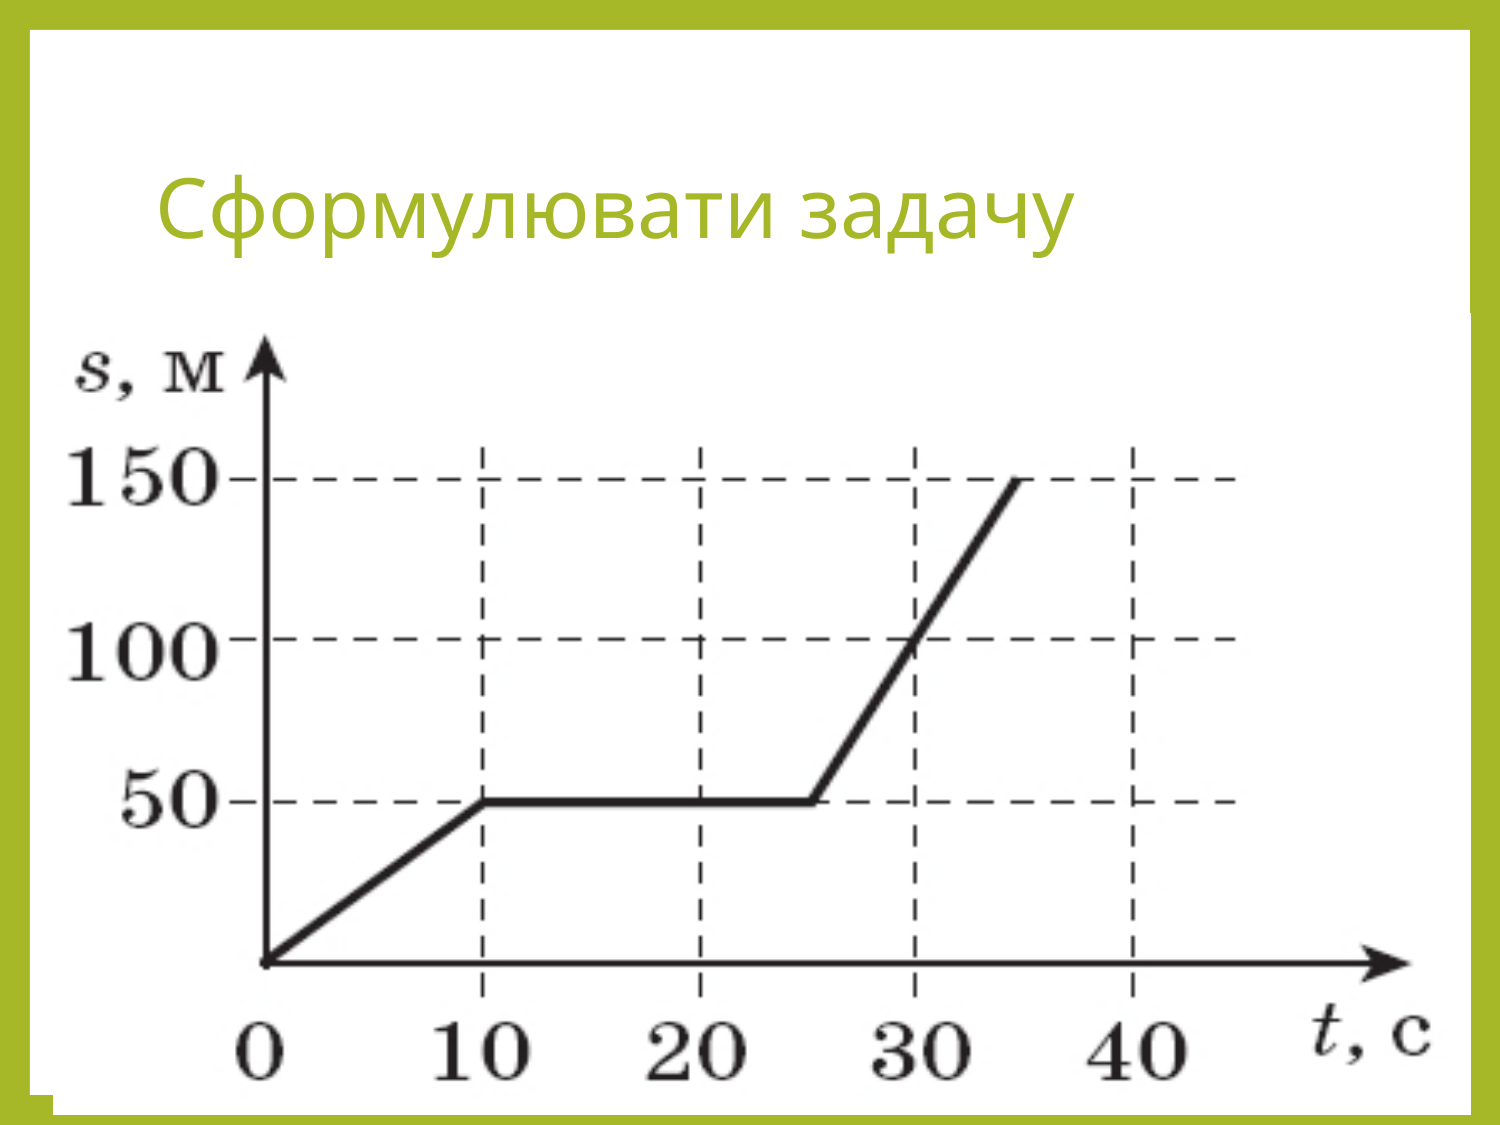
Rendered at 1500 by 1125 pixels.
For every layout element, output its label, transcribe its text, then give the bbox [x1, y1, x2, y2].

title Сформулювати задачу [140, 99, 1356, 311]
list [52, 312, 1471, 1116]
